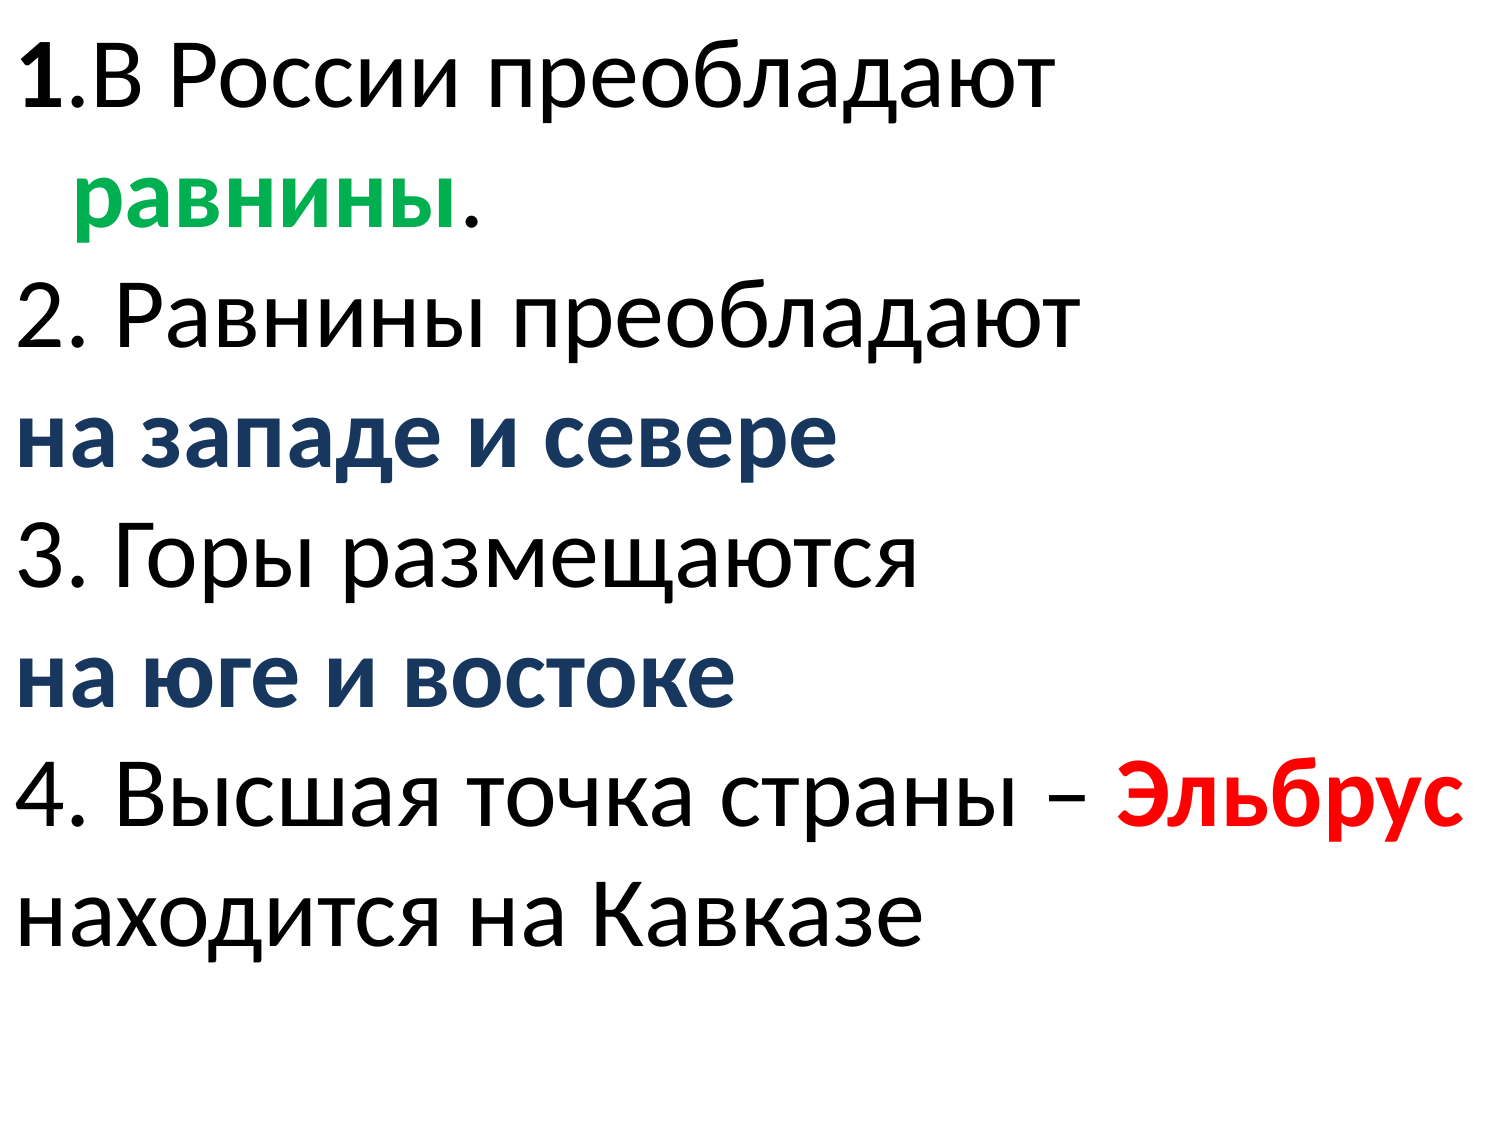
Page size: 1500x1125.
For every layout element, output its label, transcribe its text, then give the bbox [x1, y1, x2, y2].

text_box 1.В России преобладают равнины. 2. Равнины преобладают на западе и севере 3. Горы размещаются на юге и востоке 4. Высшая точка страны – Эльбрус находится на Кавказе [0, 0, 1500, 975]
